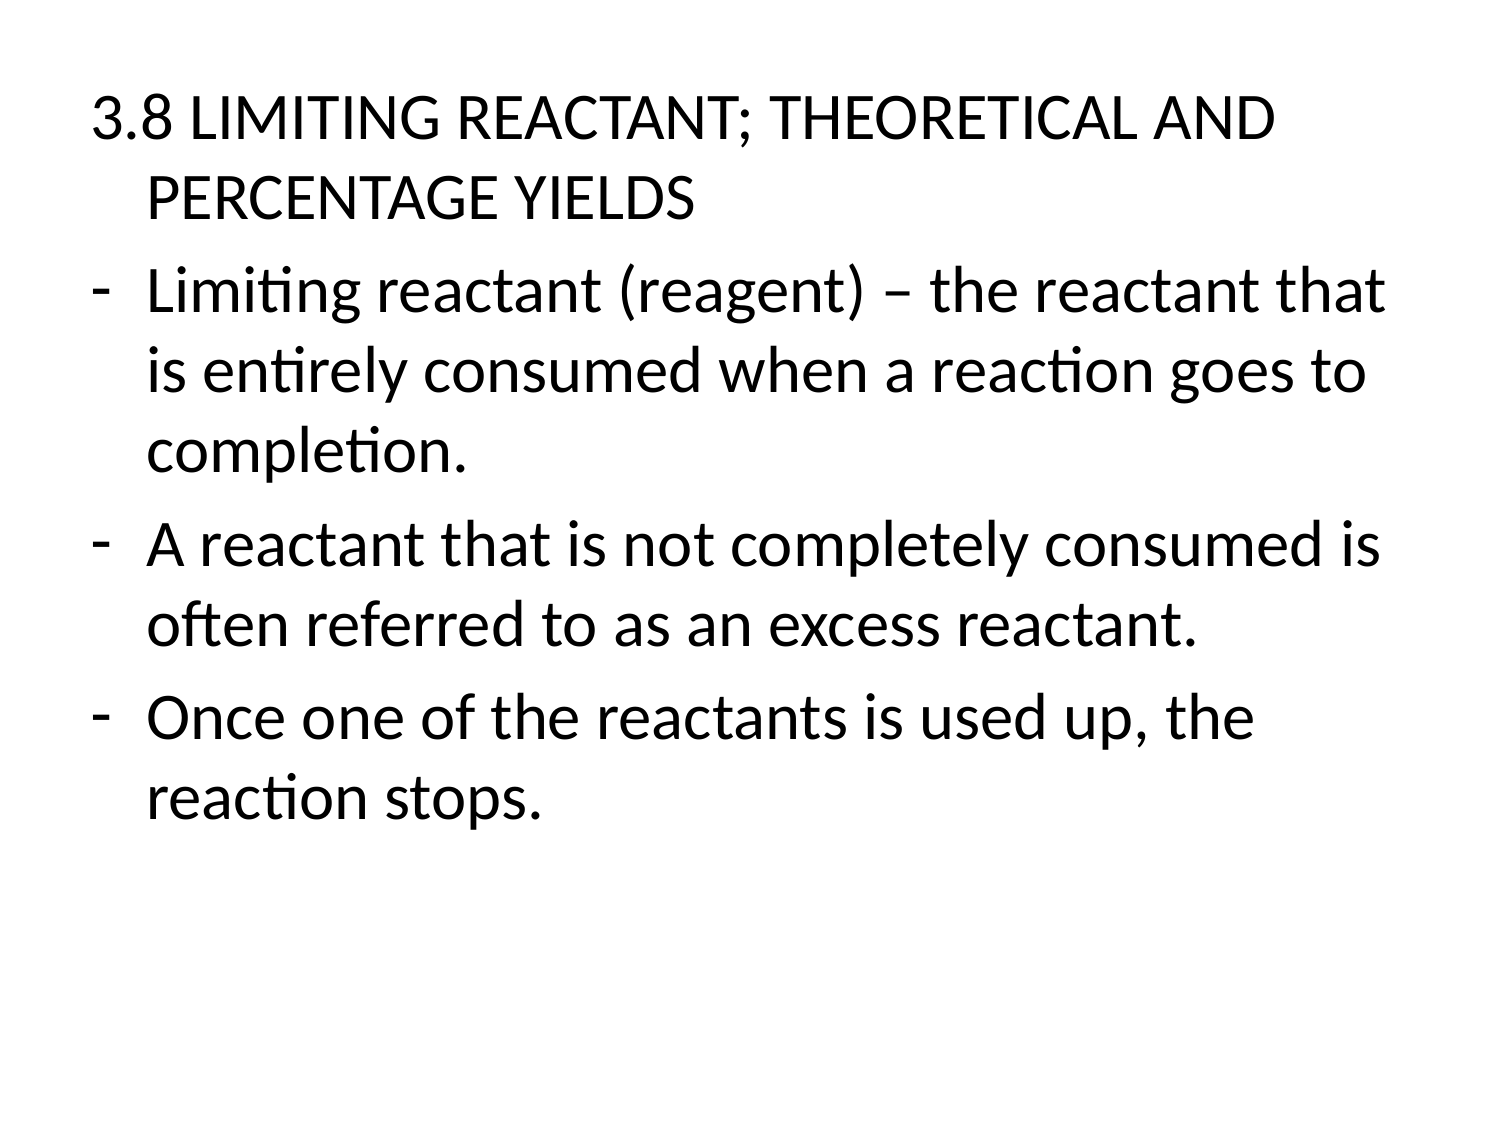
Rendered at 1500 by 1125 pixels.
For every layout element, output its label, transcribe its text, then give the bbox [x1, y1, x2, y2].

list 3.8 LIMITING REACTANT; THEORETICAL AND PERCENTAGE YIELDS Limiting reactant (reagent) – the reactant that is entirely consumed when a reaction goes to completion. A reactant that is not completely consumed is often referred to as an excess reactant. Once one of the reactants is used up, the reaction stops. [75, 65, 1425, 1005]
